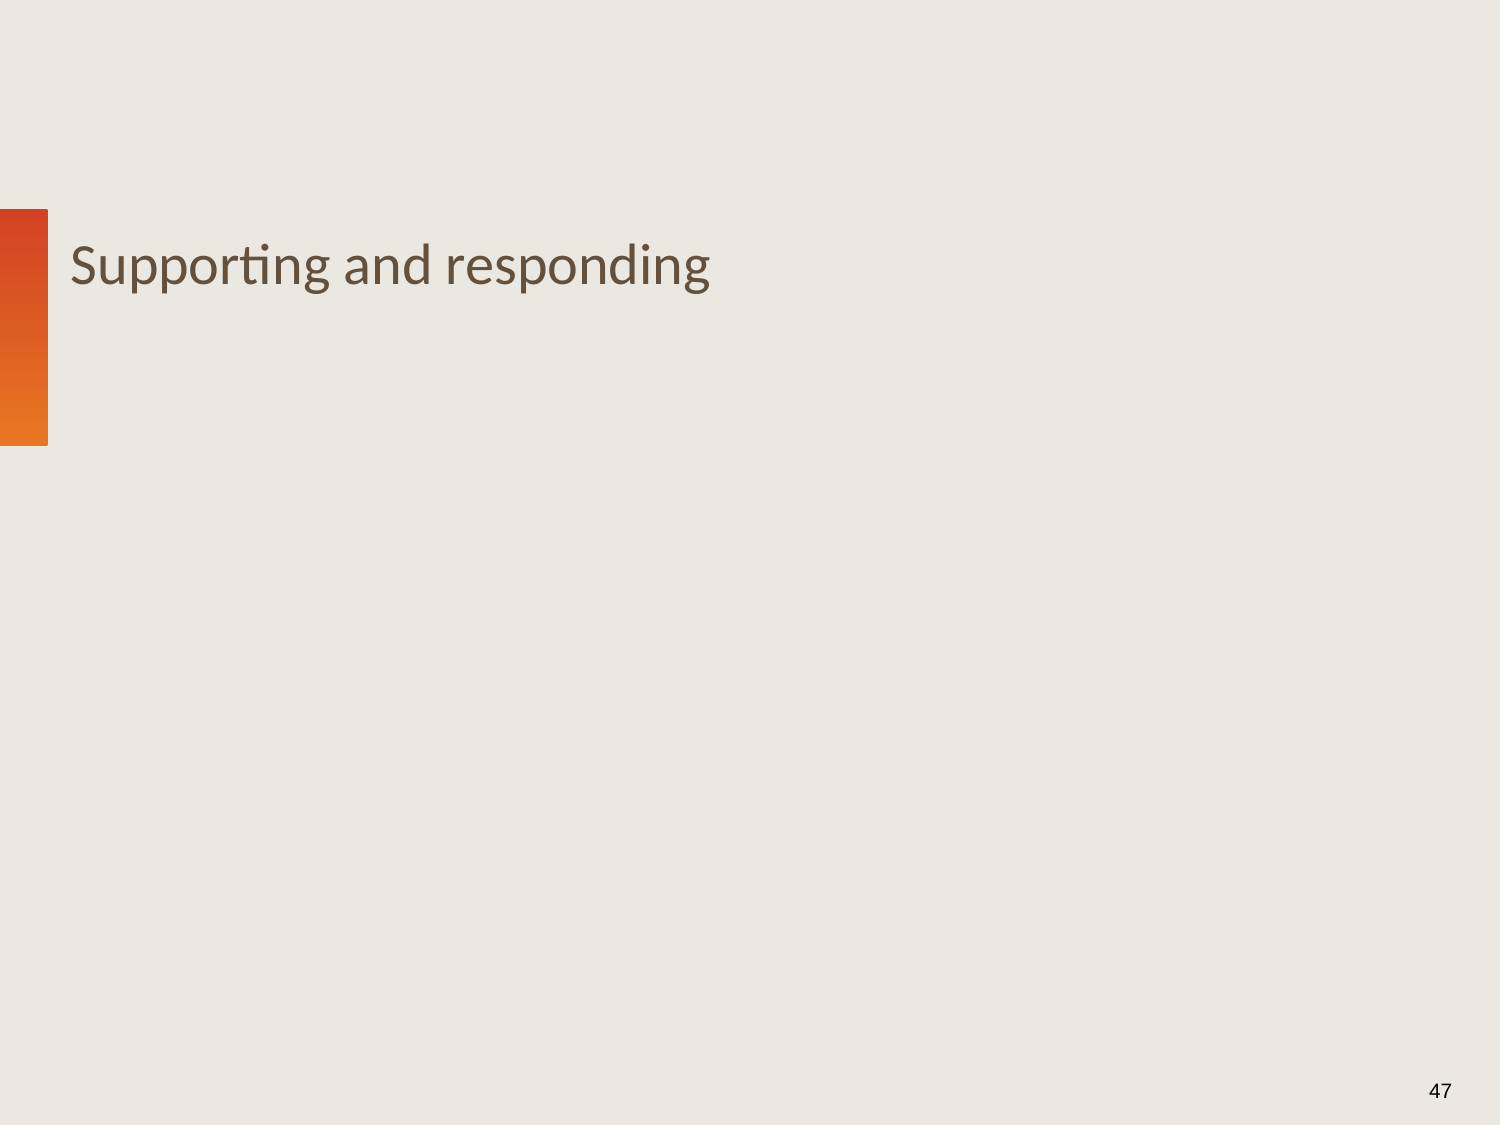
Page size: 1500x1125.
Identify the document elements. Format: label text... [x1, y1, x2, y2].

list Supporting and responding [70, 212, 1376, 449]
